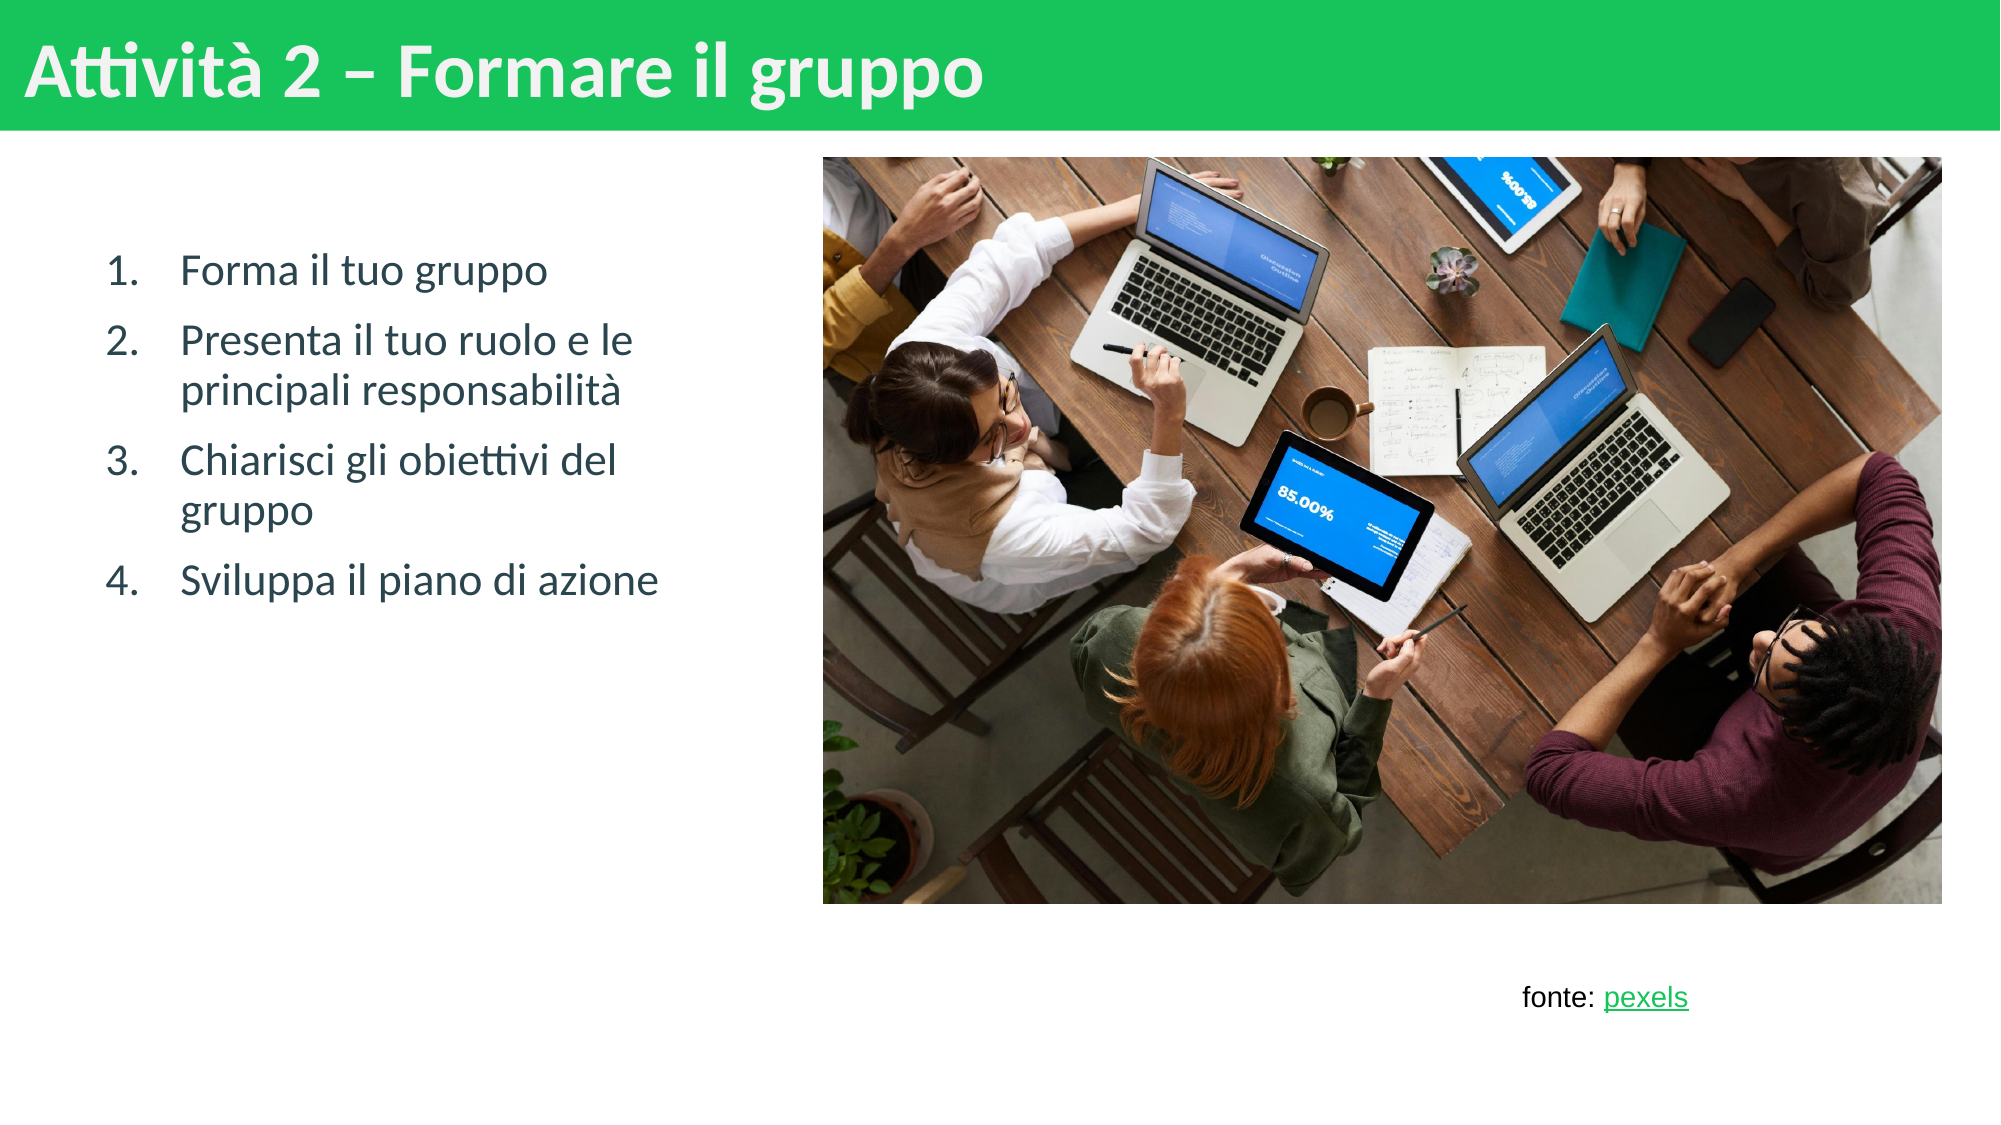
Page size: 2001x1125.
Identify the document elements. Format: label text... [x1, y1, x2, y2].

list Forma il tuo gruppo Presenta il tuo ruolo e le principali responsabilità Chiarisci gli obiettivi del gruppo Sviluppa il piano di azione [30, 238, 709, 904]
picture [823, 157, 1942, 905]
text_box fonte: pexels [1507, 963, 1907, 1057]
title Attività 2 – Formare il gruppo [16, 13, 1976, 131]
